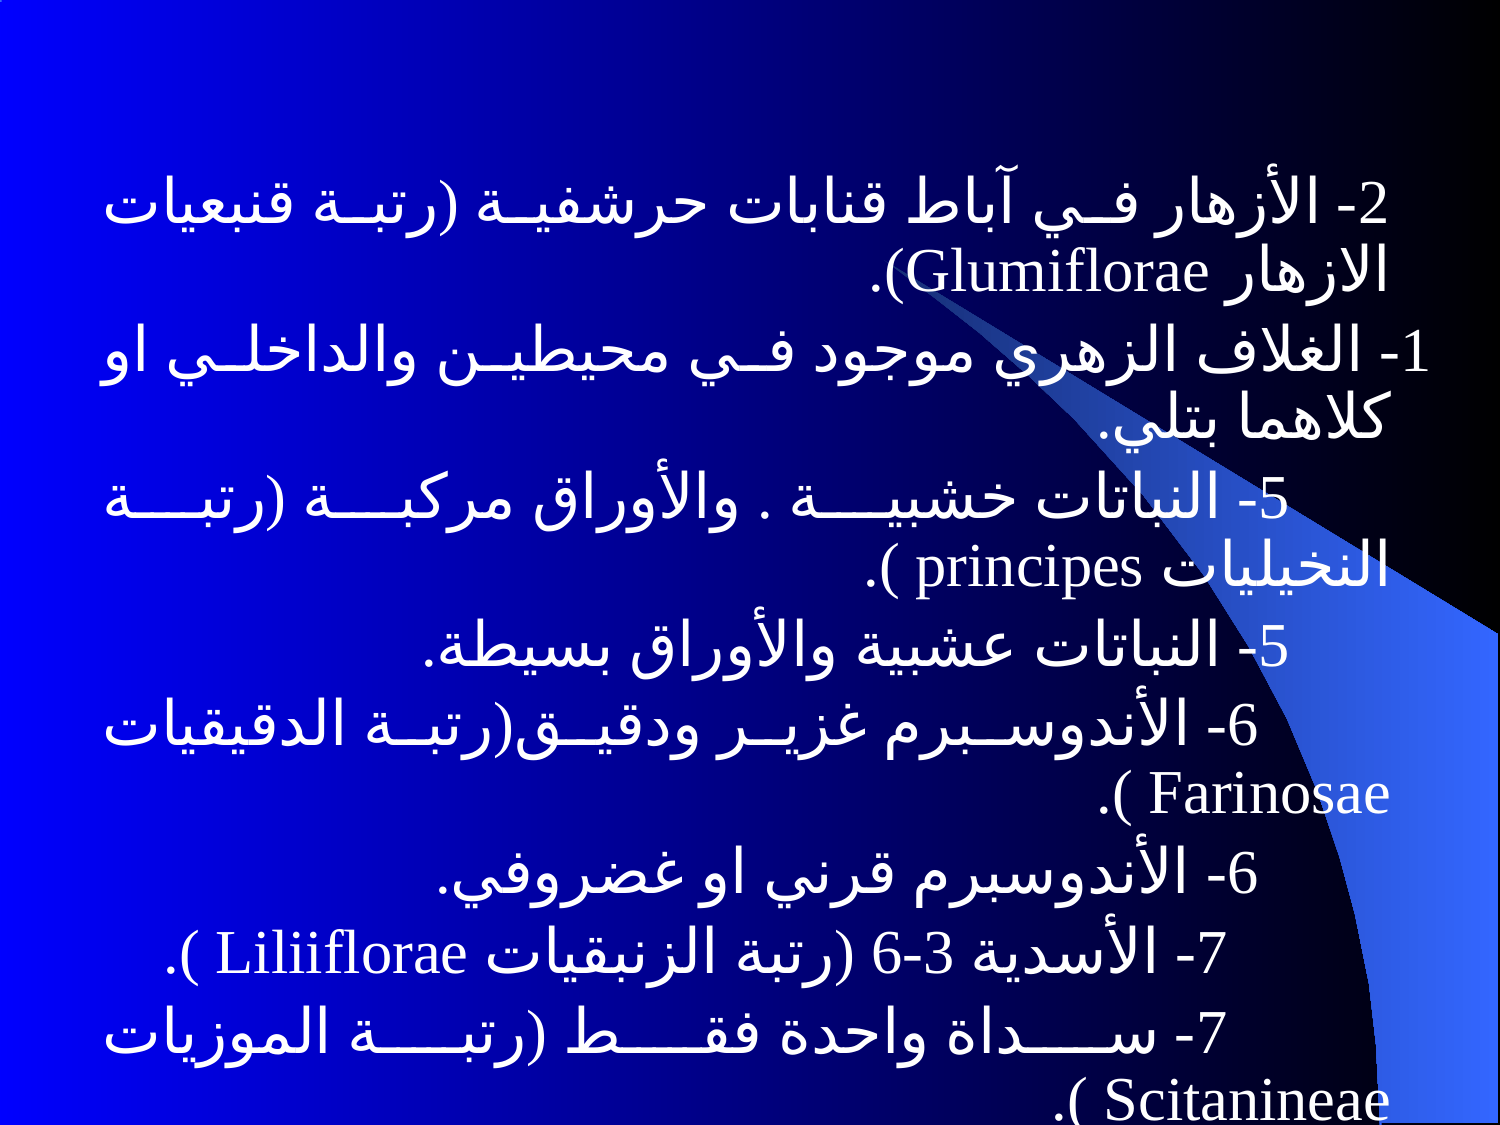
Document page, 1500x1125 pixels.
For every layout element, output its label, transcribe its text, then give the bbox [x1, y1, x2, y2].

text_box 2- الأزهار في آباط قنابات حرشفية (رتبة قنبعيات الازهار Glumiflorae). 1- الغلاف الزهري موجود في محيطين والداخلي او كلاهما بتلي. 5- النباتات خشبية . والأوراق مركبة (رتبة النخيليات principes ). 5- النباتات عشبية والأوراق بسيطة. 6- الأندوسبرم غزير ودقيق(رتبة الدقيقيات Farinosae ). 6- الأندوسبرم قرني او غضروفي. 7- الأسدية 3-6 (رتبة الزنبقيات Liliiflorae ). 7- سداة واحدة فقط (رتبة الموزيات Scitanineae ). [87, 162, 1463, 1050]
